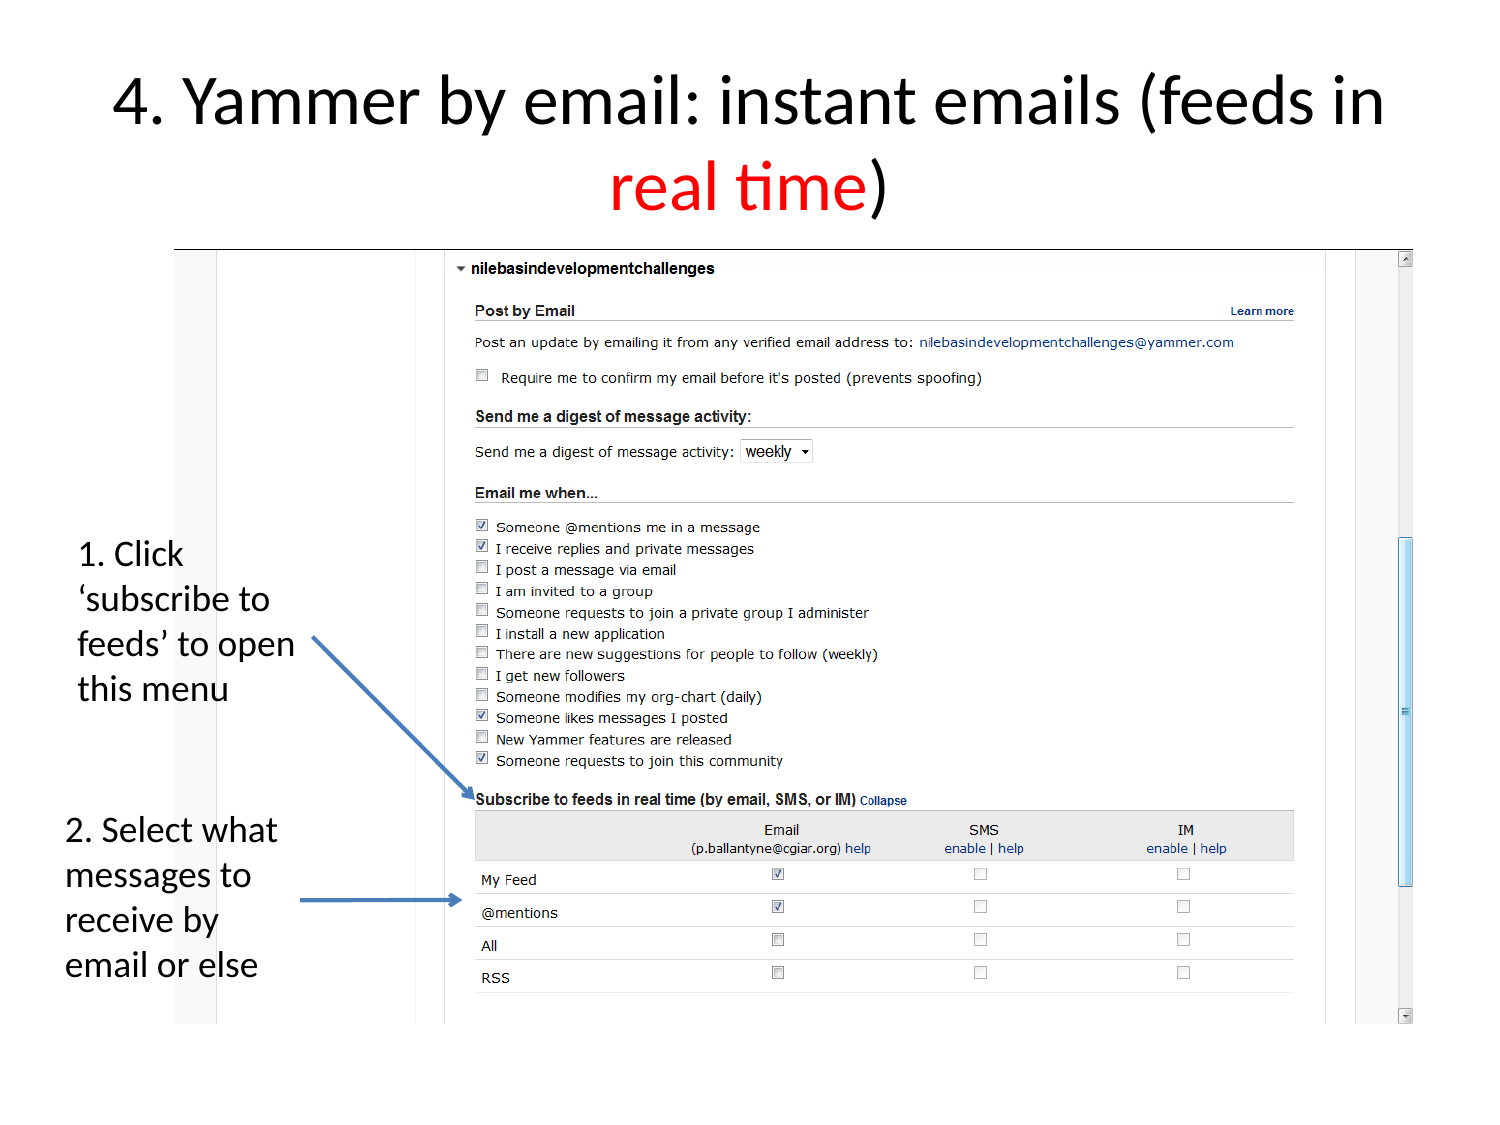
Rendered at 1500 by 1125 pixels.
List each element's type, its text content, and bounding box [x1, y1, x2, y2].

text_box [312, 636, 476, 801]
text_box 2. Select what messages to receive by email or else [50, 797, 169, 993]
text_box 1. Click ‘subscribe to feeds’ to open this menu [62, 521, 169, 717]
title 4. Yammer by email: instant emails (feeds in real time) [75, 45, 1425, 233]
picture [174, 249, 1413, 1024]
